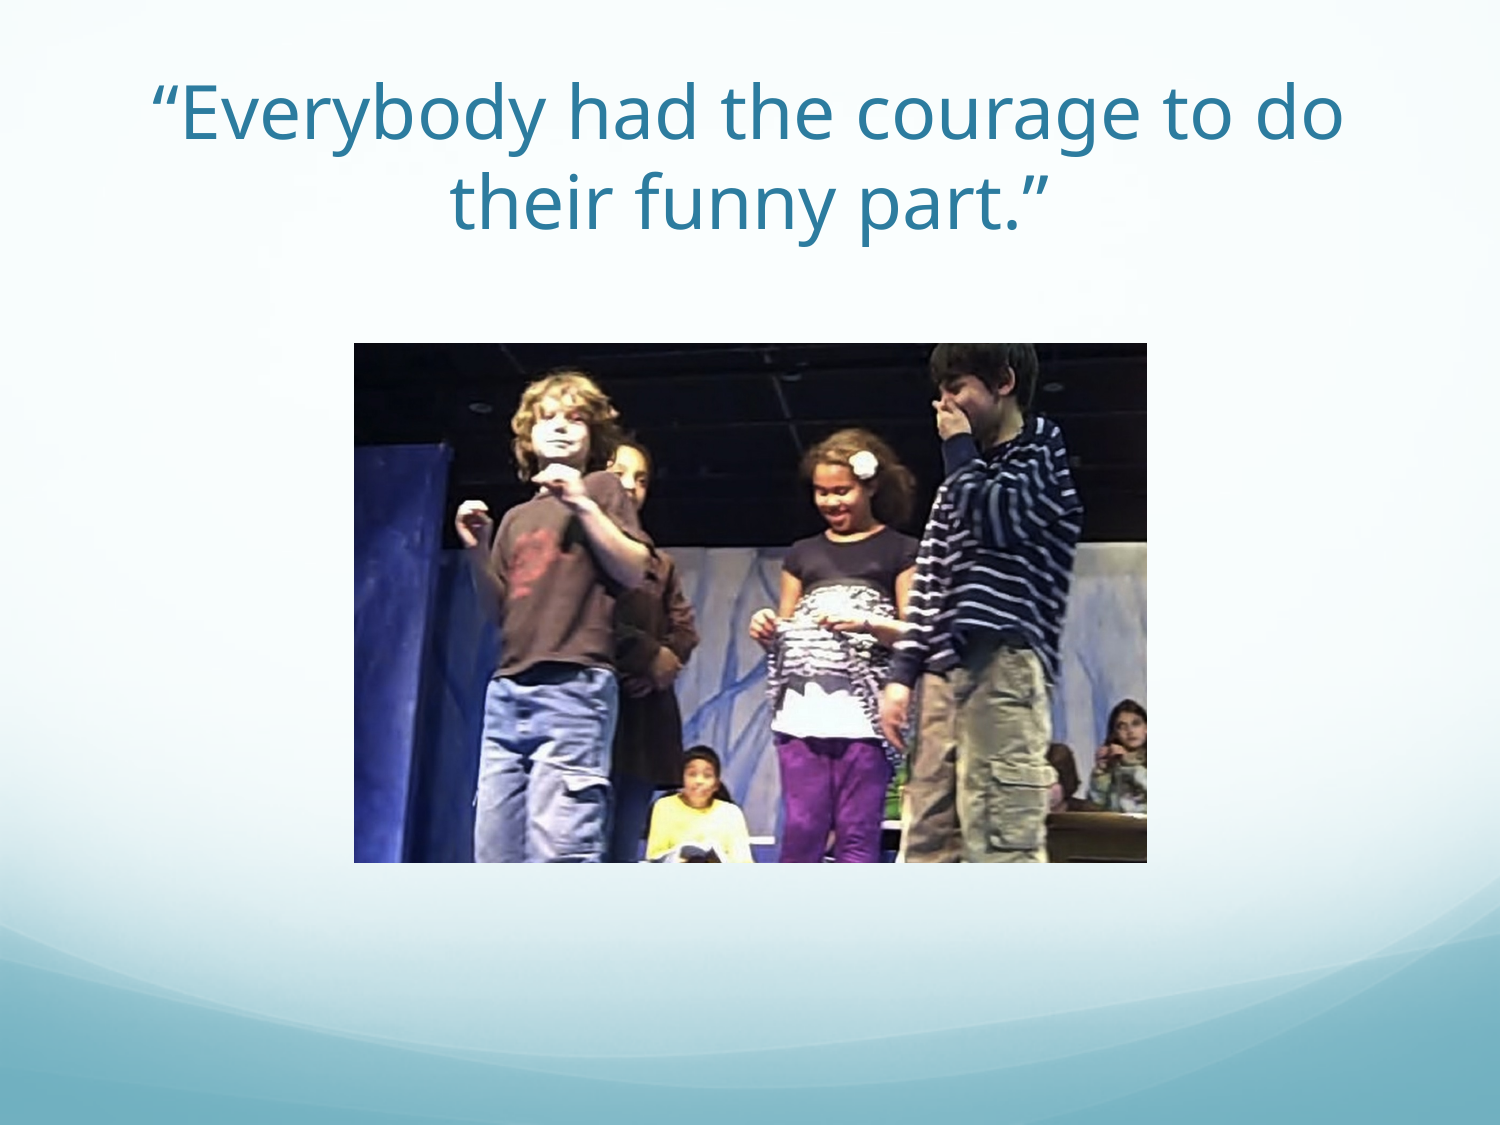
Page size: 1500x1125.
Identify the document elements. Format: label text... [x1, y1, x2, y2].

title “Everybody had the courage to do their funny part.” [90, 90, 1410, 252]
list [251, 342, 1250, 863]
